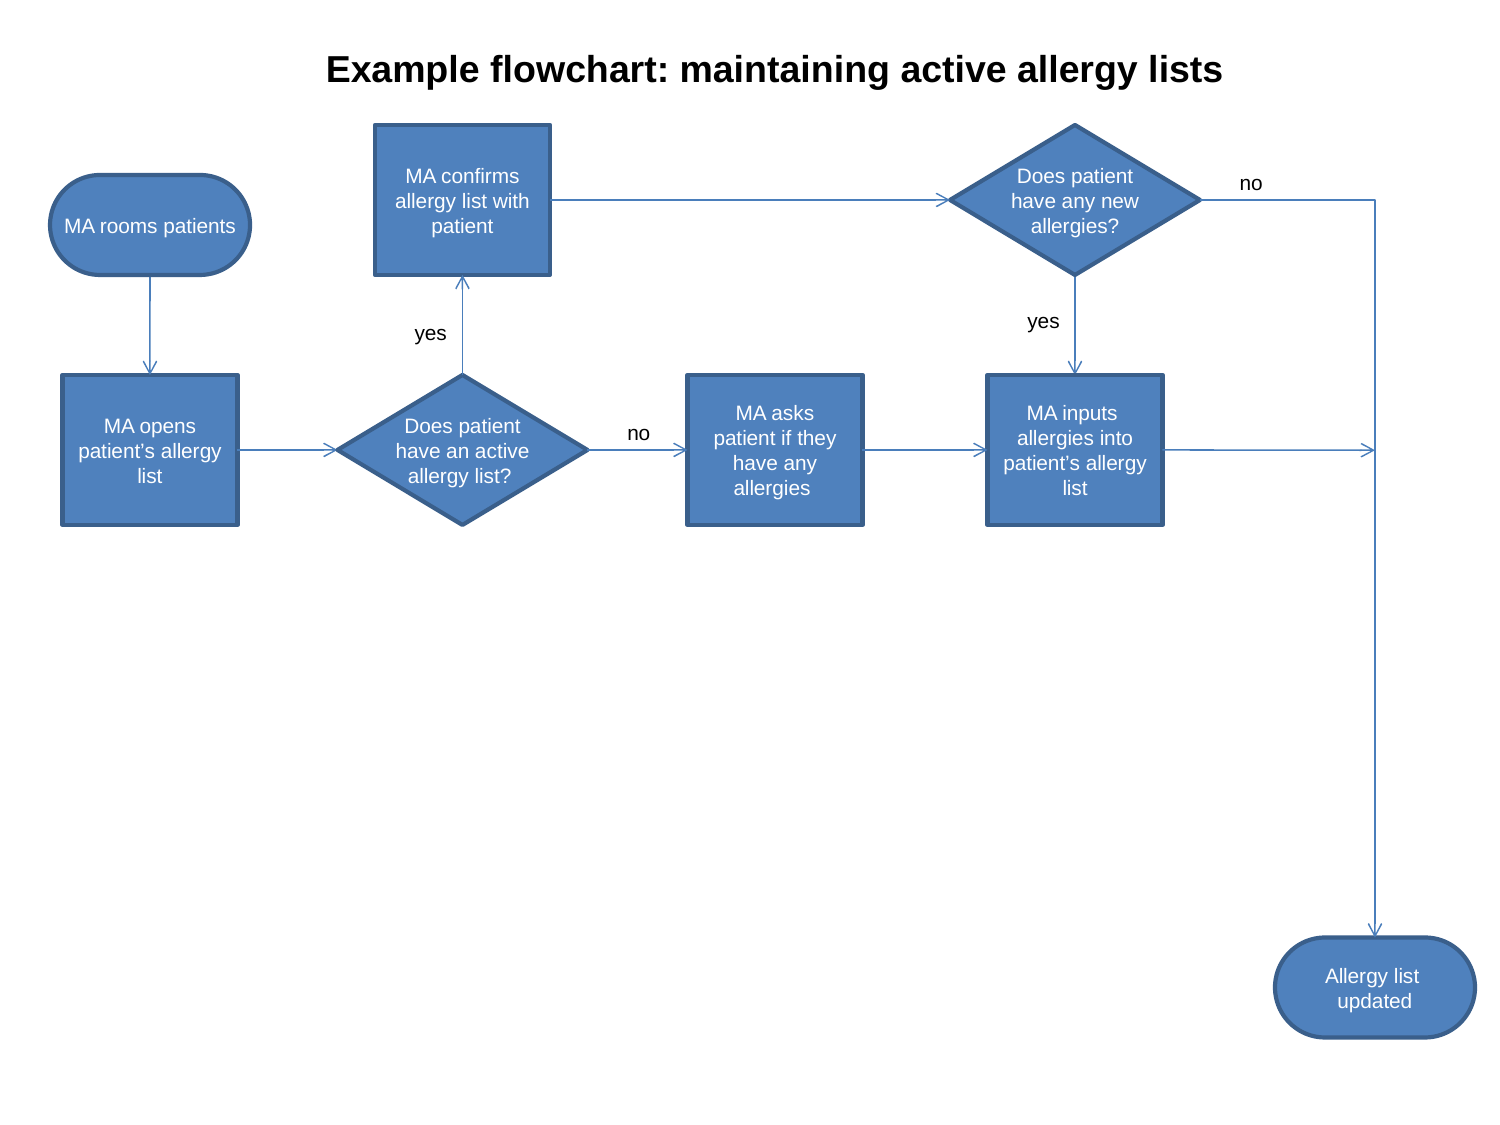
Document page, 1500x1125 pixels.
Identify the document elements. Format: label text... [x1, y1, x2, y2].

text_box yes [1012, 299, 1074, 340]
text_box Does patient have an active allergy list? [335, 373, 590, 527]
text_box yes [463, 312, 475, 323]
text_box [1199, 199, 1376, 938]
text_box Example flowchart: maintaining active allergy lists [125, 37, 1425, 98]
text_box yes [399, 312, 462, 353]
text_box MA asks patient if they have any allergies [685, 373, 865, 527]
text_box yes [1076, 299, 1088, 323]
text_box yes [1076, 335, 1088, 340]
text_box no [1224, 162, 1313, 198]
text_box MA rooms patients [47, 172, 253, 278]
text_box MA inputs allergies into patient’s allergy list [985, 373, 1165, 527]
text_box MA opens patient’s allergy list [60, 373, 240, 527]
text_box MA confirms allergy list with patient [373, 123, 552, 277]
text_box yes [463, 335, 475, 353]
text_box no [612, 412, 675, 448]
text_box Does patient have any new allergies? [949, 123, 1201, 277]
text_box Allergy list updated [1272, 935, 1478, 1040]
